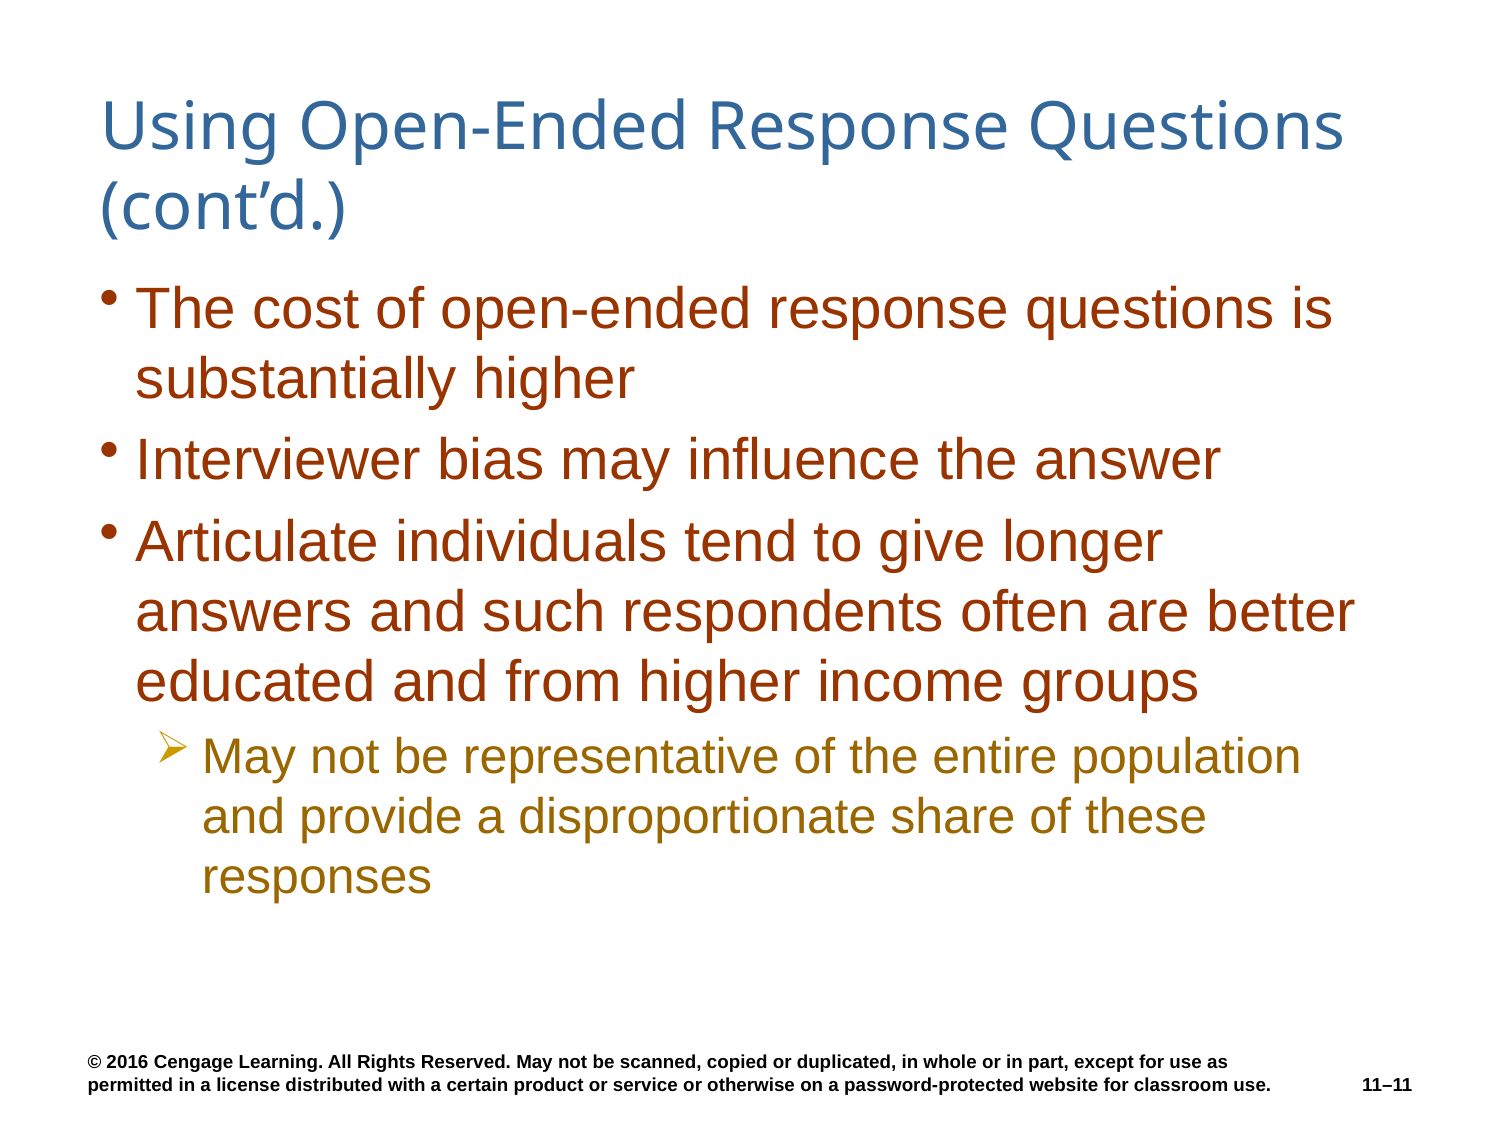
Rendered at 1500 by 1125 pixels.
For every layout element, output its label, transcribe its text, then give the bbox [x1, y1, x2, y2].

title Using Open-Ended Response Questions (cont’d.) [85, 75, 1411, 171]
footer © 2016 Cengage Learning. All Rights Reserved. May not be scanned, copied or duplicated, in whole or in part, except for use as permitted in a license distributed with a certain product or service or otherwise on a password-protected website for classroom use. [87, 1057, 1050, 1103]
list The cost of open-ended response questions is substantially higher Interviewer bias may influence the answer Articulate individuals tend to give longer answers and such respondents often are better educated and from higher income groups May not be representative of the entire population and provide a disproportionate share of these responses [84, 262, 1414, 1013]
slide_number 11–11 [1050, 1042, 1413, 1103]
